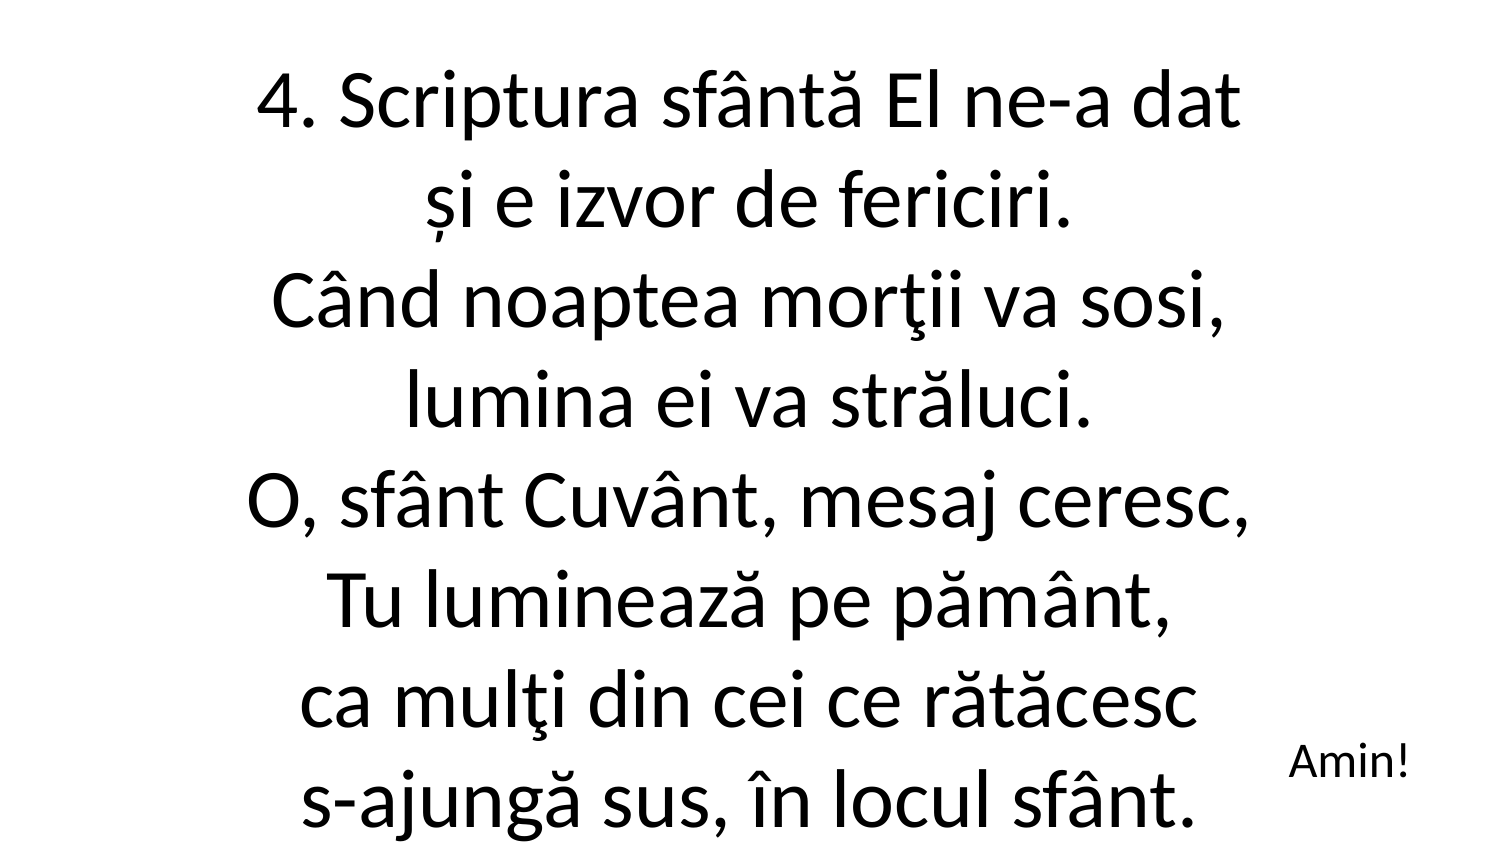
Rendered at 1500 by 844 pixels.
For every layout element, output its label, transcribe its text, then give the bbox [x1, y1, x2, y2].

text_box Amin! [1273, 674, 1427, 795]
text_box 4. Scriptura sfântă El ne-a dat și e izvor de fericiri. Când noaptea morţii va sosi, lumina ei va străluci. O, sfânt Cuvânt, mesaj ceresc, Tu luminează pe pământ, ca mulţi din cei ce rătăcesc s-ajungă sus, în locul sfânt. [231, 0, 1269, 844]
